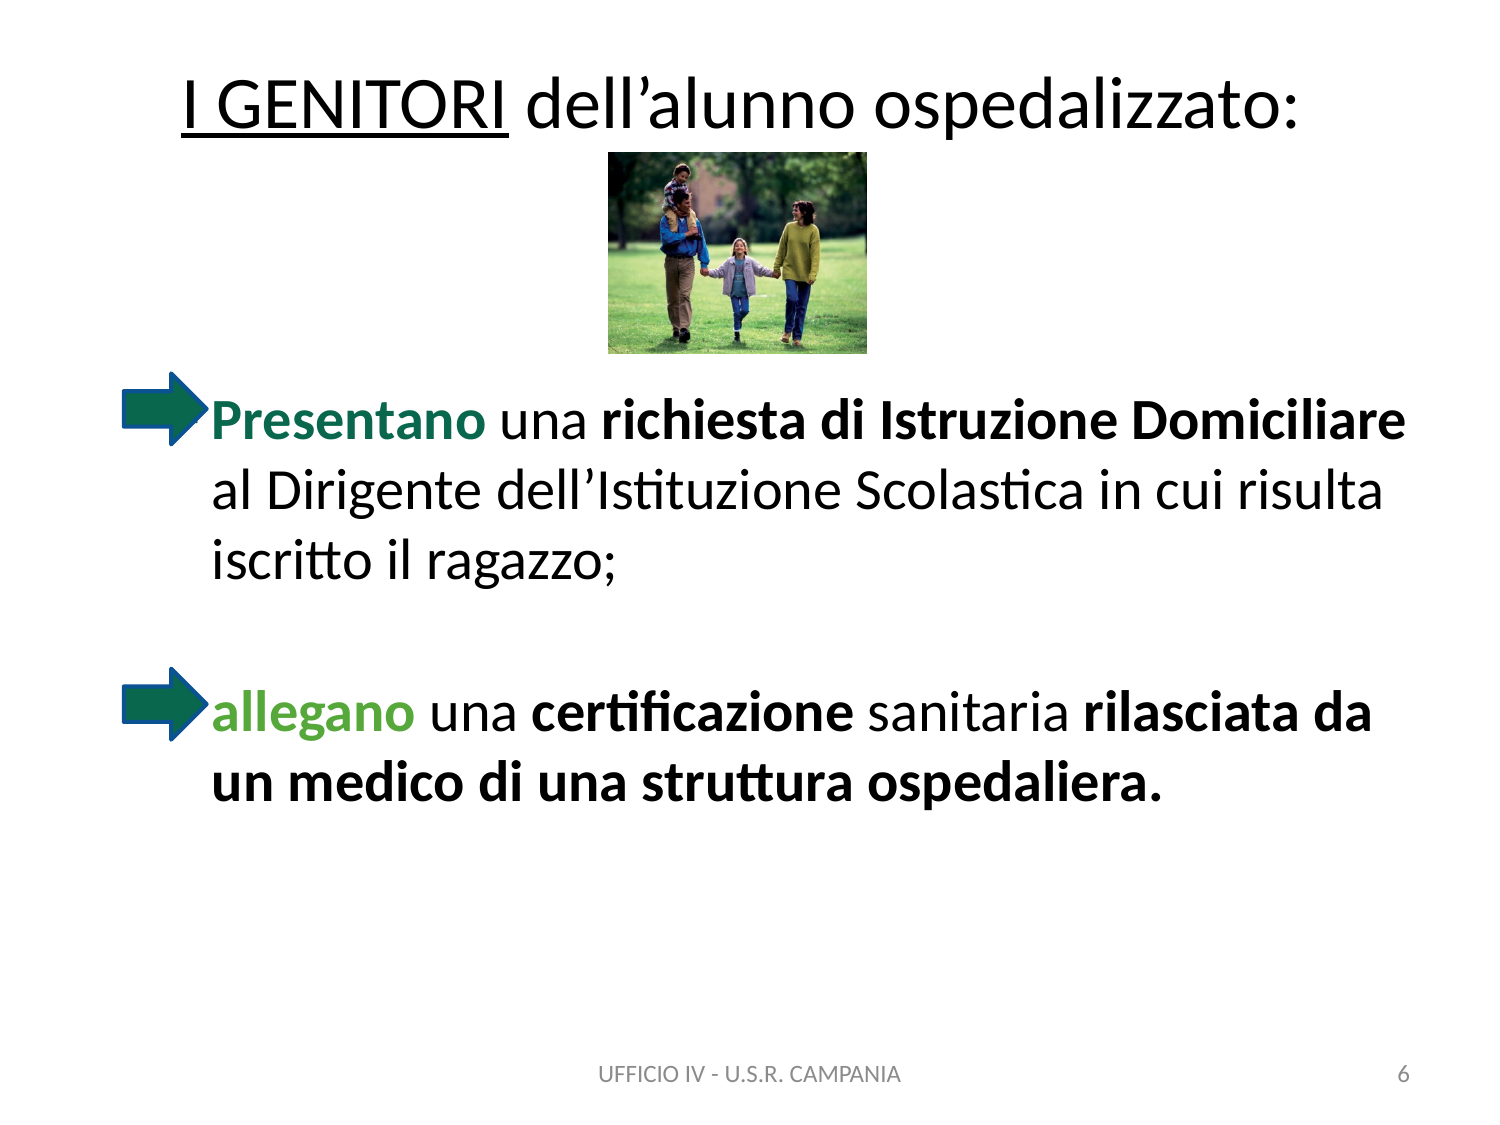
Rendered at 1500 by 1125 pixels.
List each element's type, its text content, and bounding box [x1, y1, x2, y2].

text_box [121, 666, 209, 742]
list Presentano una richiesta di Istruzione Domiciliare al Dirigente dell’Istituzione Scolastica in cui risulta iscritto il ragazzo; allegano una certificazione sanitaria rilasciata da un medico di una struttura ospedaliera. [75, 373, 1425, 1005]
slide_number 6 [1074, 1042, 1425, 1103]
title I GENITORI dell’alunno ospedalizzato: [75, 45, 1425, 233]
picture [608, 152, 867, 355]
text_box [121, 371, 209, 447]
footer UFFICIO IV - U.S.R. CAMPANIA [512, 1042, 988, 1103]
